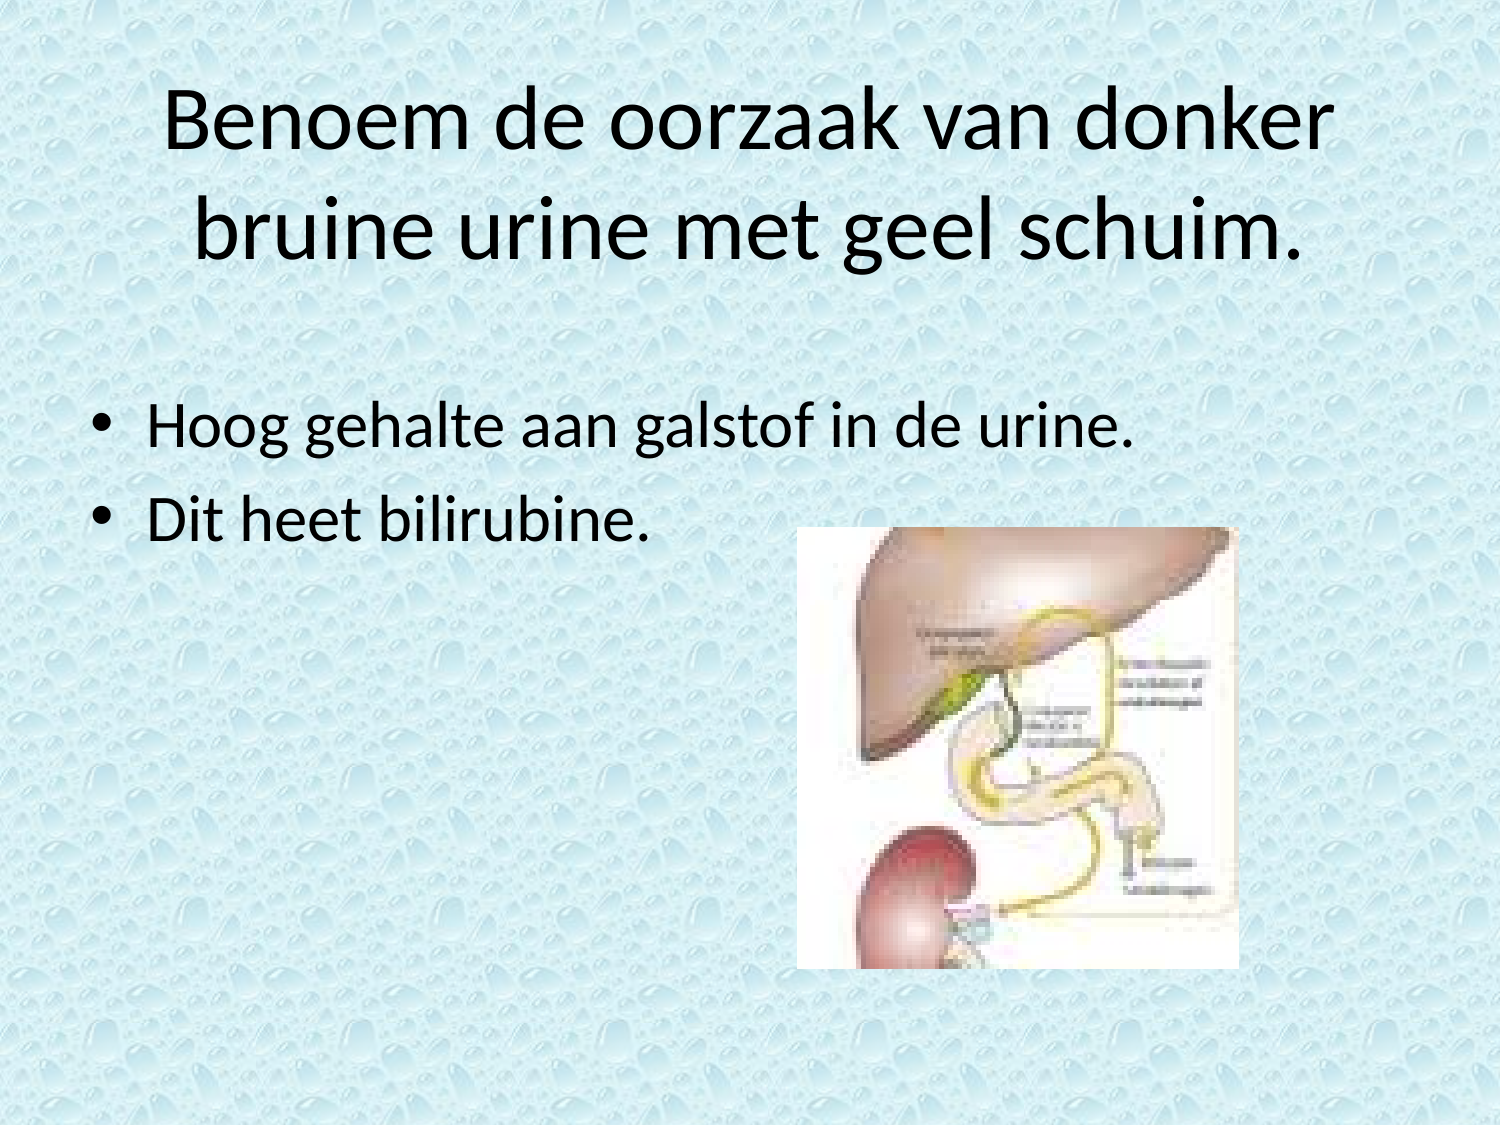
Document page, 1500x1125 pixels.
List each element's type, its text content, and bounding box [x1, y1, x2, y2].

title Benoem de oorzaak van donker bruine urine met geel schuim. [75, 45, 1425, 291]
picture [796, 526, 1239, 969]
list Hoog gehalte aan galstof in de urine. Dit heet bilirubine. [75, 373, 1425, 1005]
